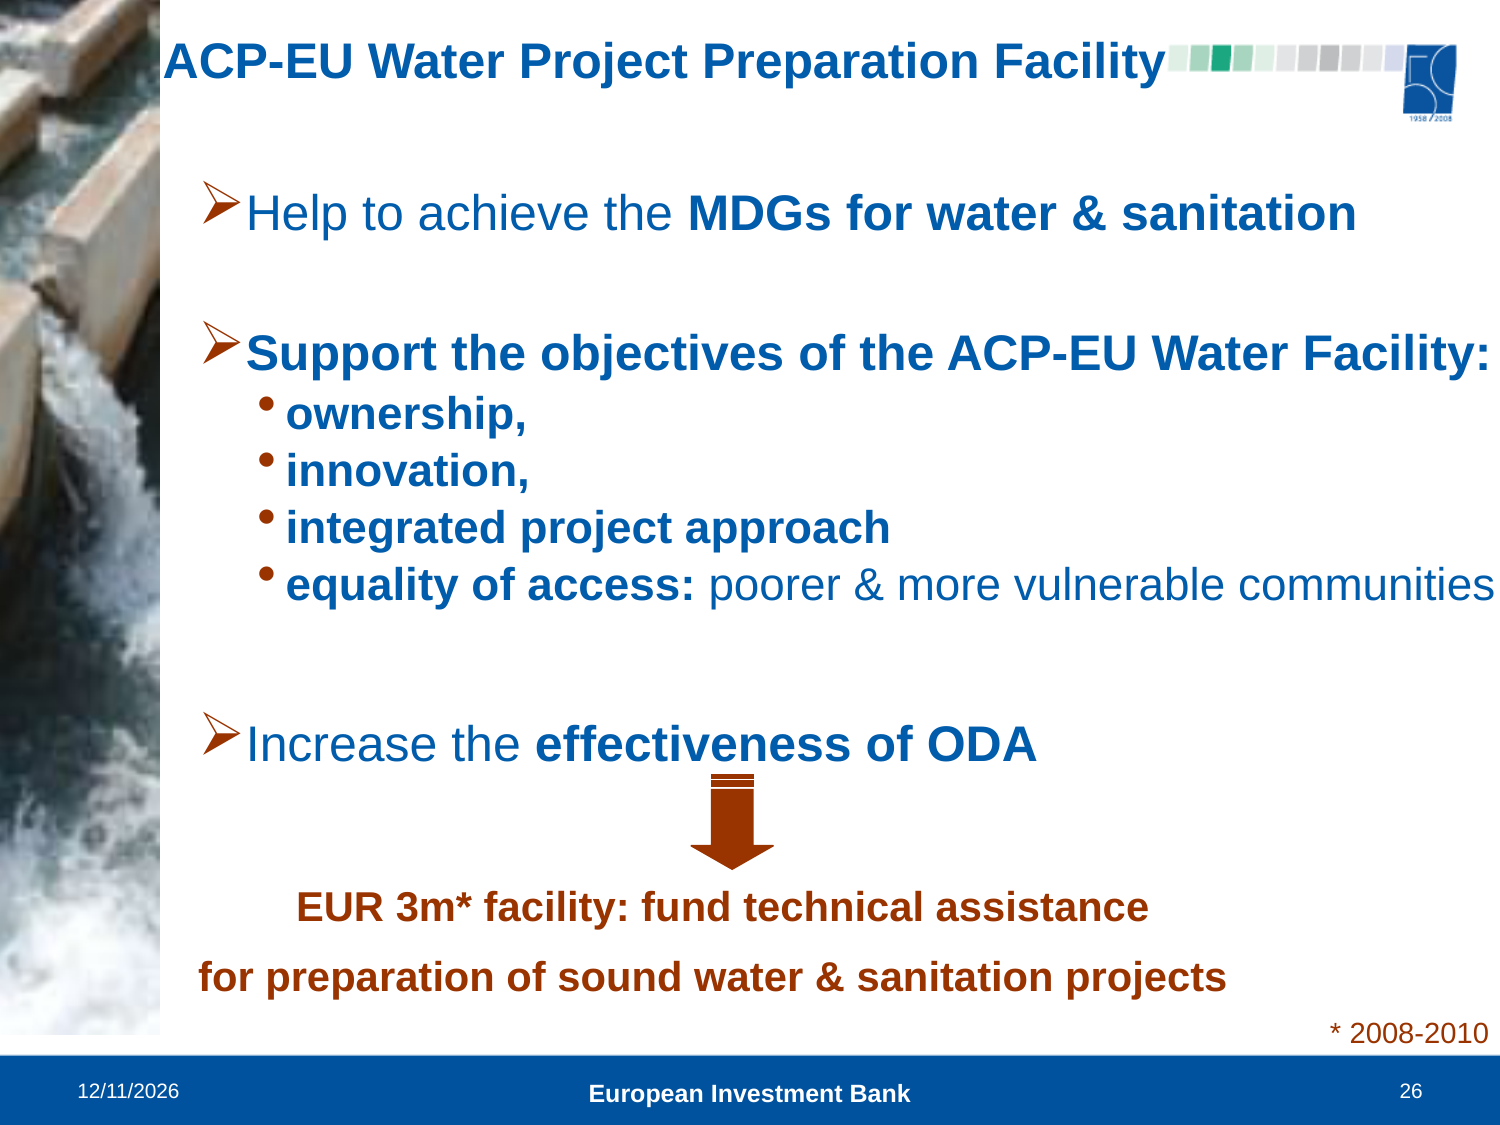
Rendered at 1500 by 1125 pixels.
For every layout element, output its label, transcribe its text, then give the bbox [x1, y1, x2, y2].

picture [0, 0, 1500, 1125]
text_box [690, 789, 774, 870]
title ACP-EU Water Project Preparation Facility [163, 42, 1330, 161]
text_box [711, 774, 753, 778]
text_box [711, 780, 753, 787]
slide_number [62, 1070, 182, 1125]
list Help to achieve the MDGs for water & sanitation Support the objectives of the ACP-EU Water Facility: ownership, innovation, integrated project approach equality of access: poorer & more vulnerable communities Increase the effectiveness of ODA EUR 3m* facility: fund technical assistance for preparation of sound water & sanitation projects * 2008-2010 [182, 172, 1500, 1125]
